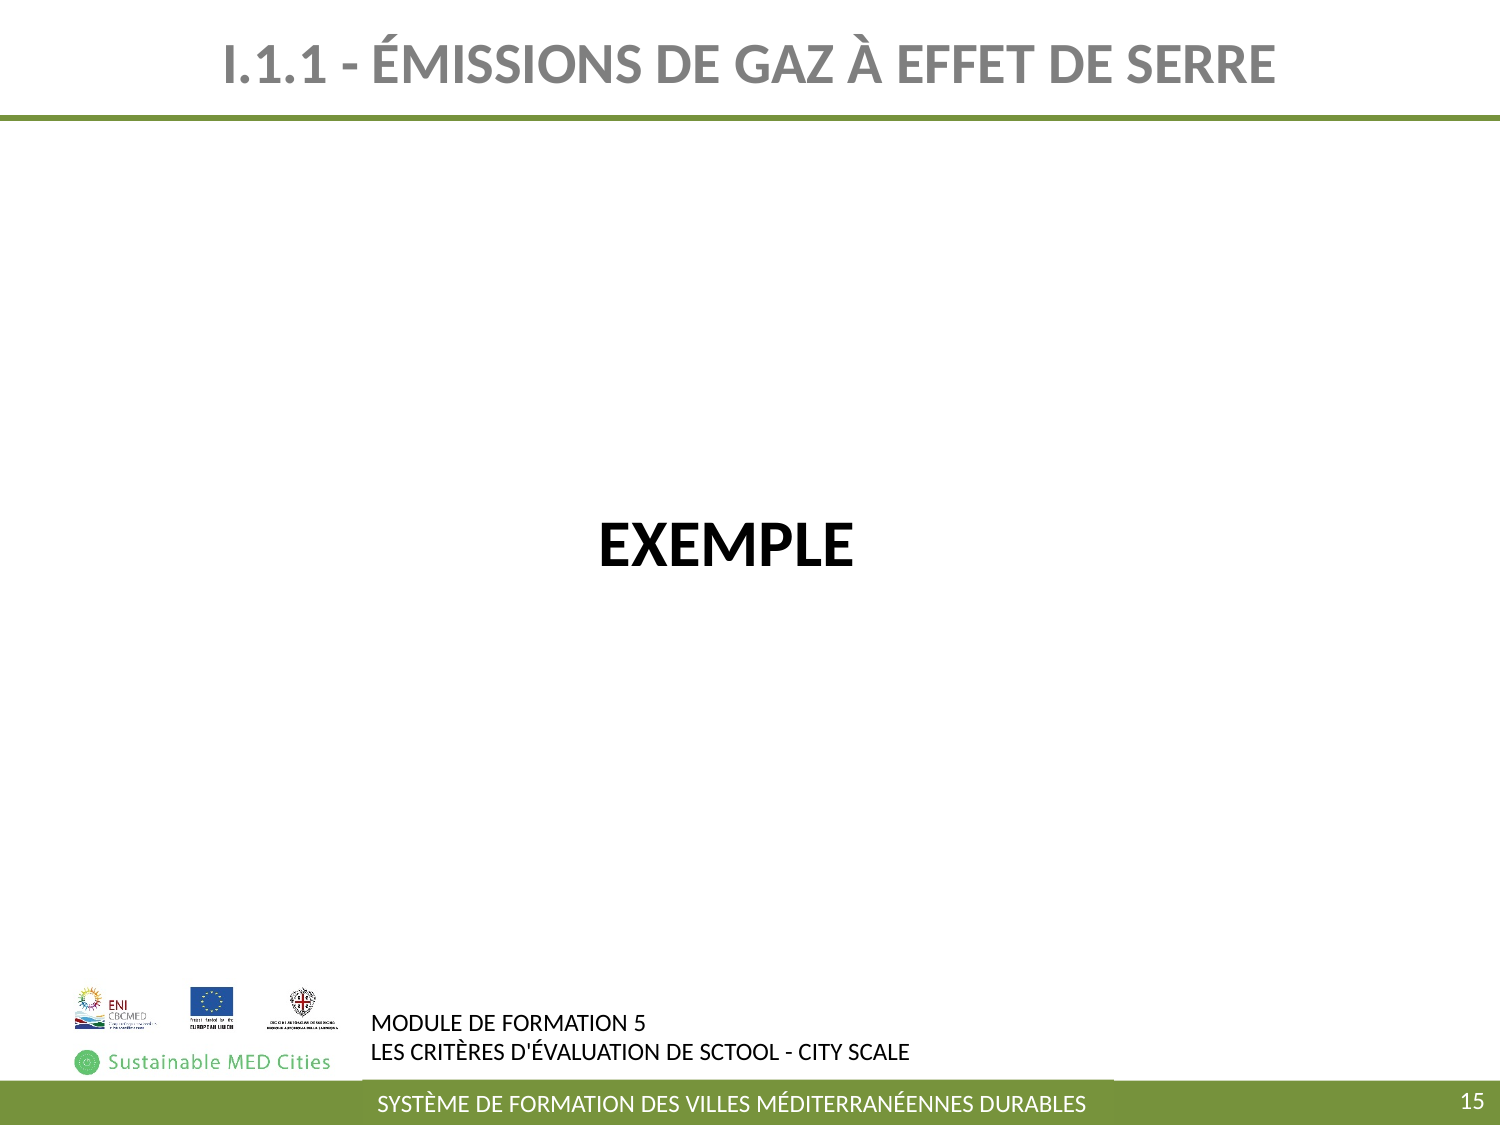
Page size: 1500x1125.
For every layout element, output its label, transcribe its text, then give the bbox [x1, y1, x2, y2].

list EXEMPLE [43, 262, 1425, 944]
text_box SYSTÈME DE FORMATION DES VILLES MÉDITERRANÉENNES DURABLES [362, 1079, 1114, 1125]
slide_number ‹#› [1149, 1074, 1500, 1125]
picture [62, 978, 356, 1080]
title I.1.1 - ÉMISSIONS DE GAZ À EFFET DE SERRE [0, 0, 1500, 121]
